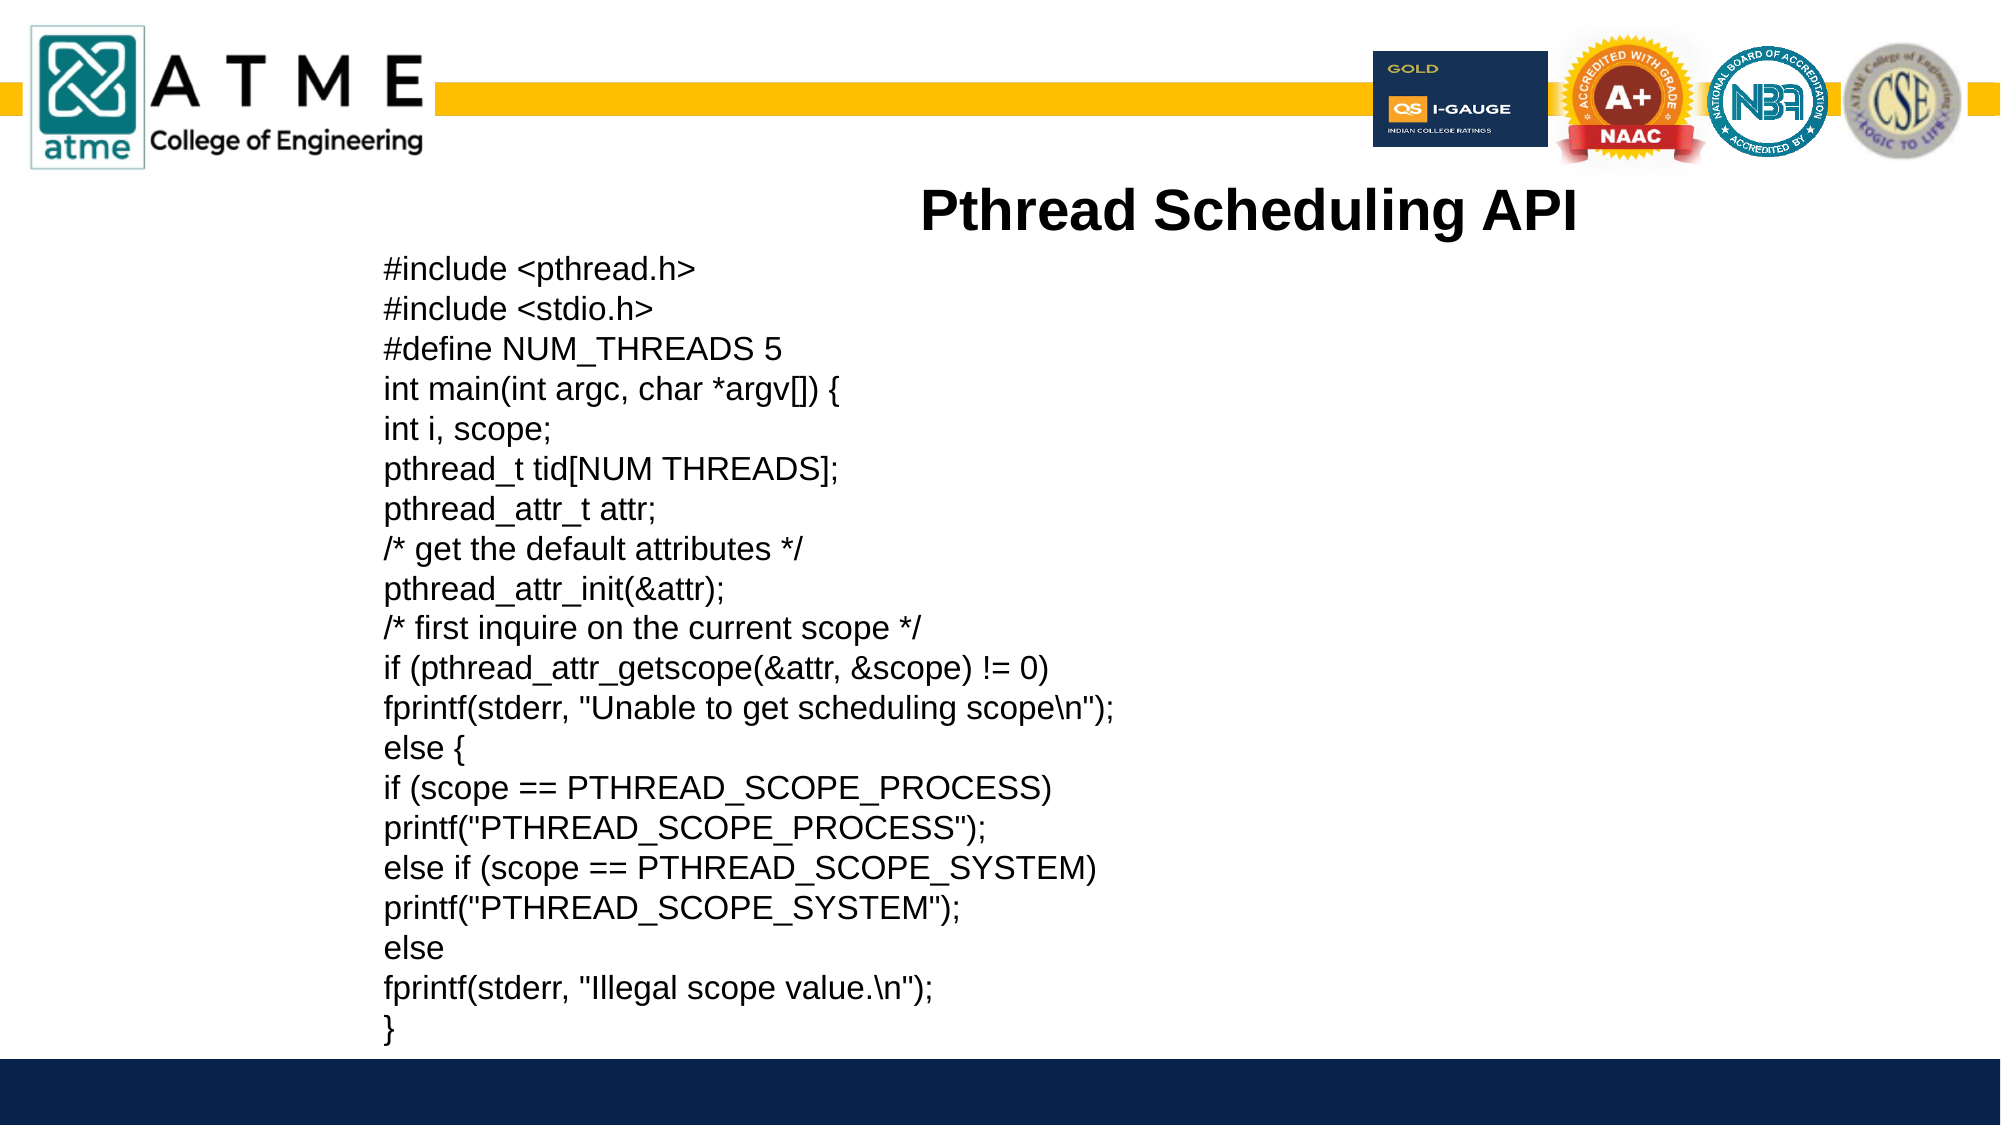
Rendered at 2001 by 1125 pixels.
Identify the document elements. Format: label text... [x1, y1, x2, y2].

picture [22, 15, 435, 178]
picture [1373, 20, 1828, 180]
text_box #include <pthread.h> #include <stdio.h> #define NUM_THREADS 5 int main(int argc, char *argv[]) { int i, scope; pthread_t tid[NUM THREADS]; pthread_attr_t attr; /* get the default attributes */ pthread_attr_init(&attr); /* first inquire on the current scope */ if (pthread_attr_getscope(&attr, &scope) != 0) fprintf(stderr, "Unable to get scheduling scope\n"); else { if (scope == PTHREAD_SCOPE_PROCESS) printf("PTHREAD_SCOPE_PROCESS"); else if (scope == PTHREAD_SCOPE_SYSTEM) printf("PTHREAD_SCOPE_SYSTEM"); else fprintf(stderr, "Illegal scope value.\n"); } [368, 239, 1132, 1054]
picture [1840, 26, 1968, 176]
picture [0, 1059, 2001, 1125]
text_box Pthread Scheduling API [906, 164, 1594, 250]
